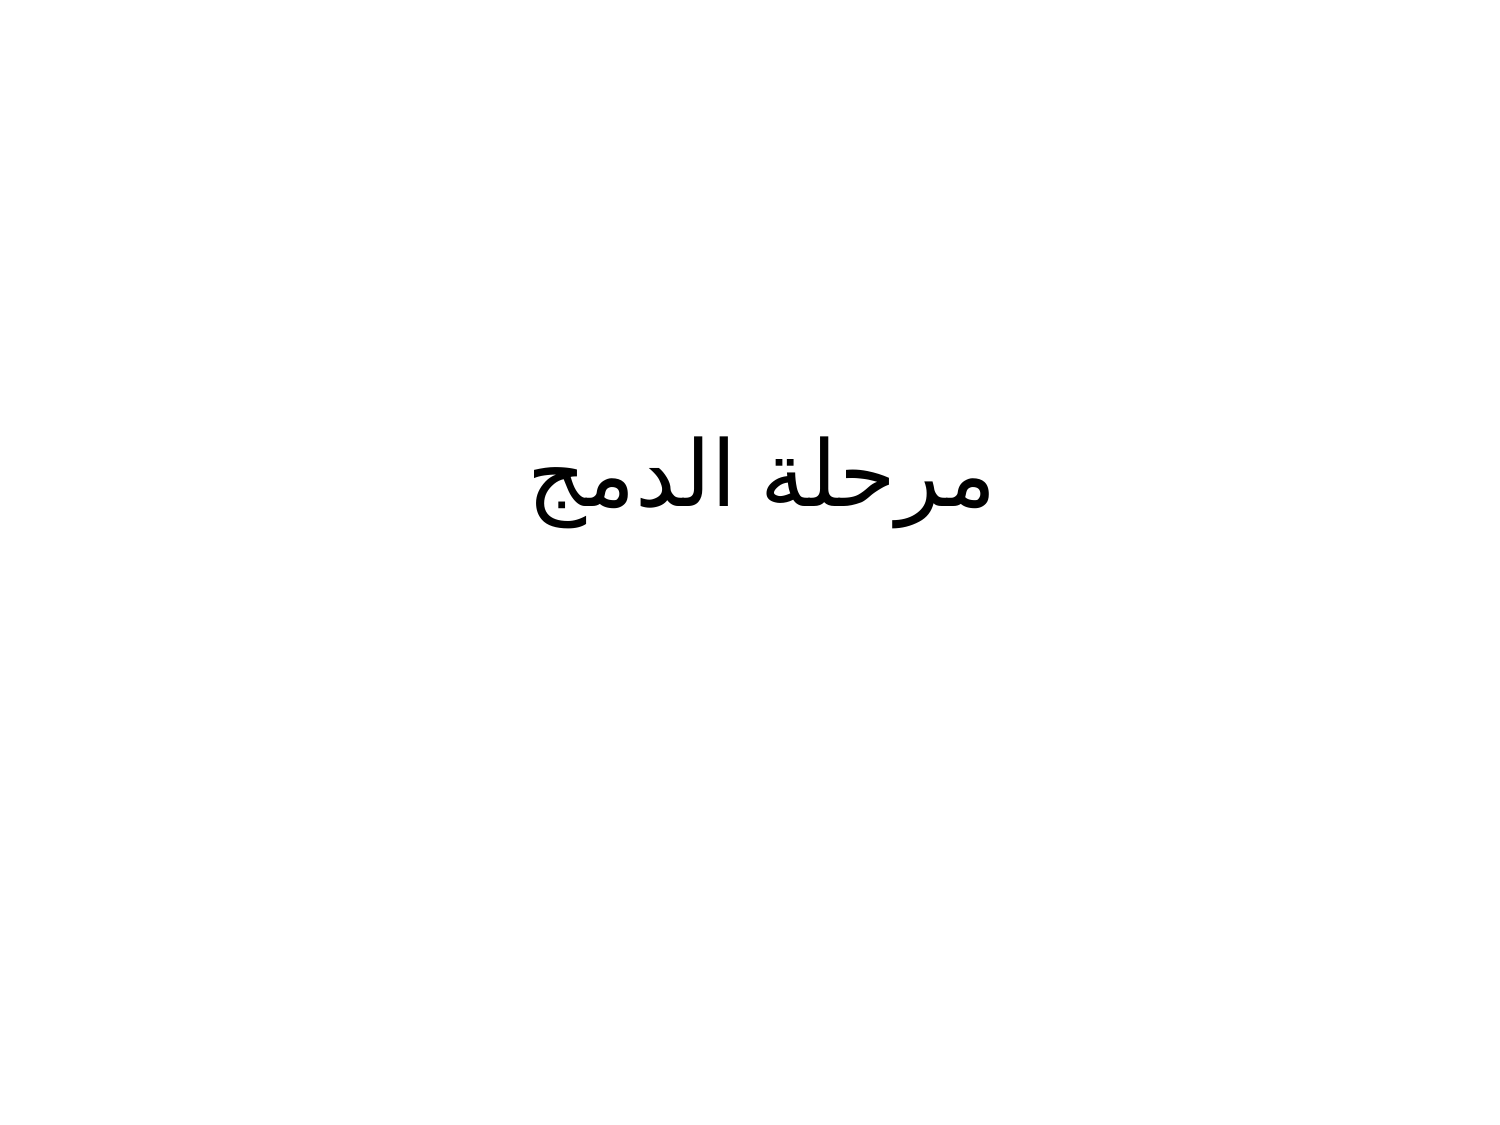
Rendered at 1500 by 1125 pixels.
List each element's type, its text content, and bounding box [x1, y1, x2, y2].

title مرحلة الدمج [112, 349, 1388, 591]
